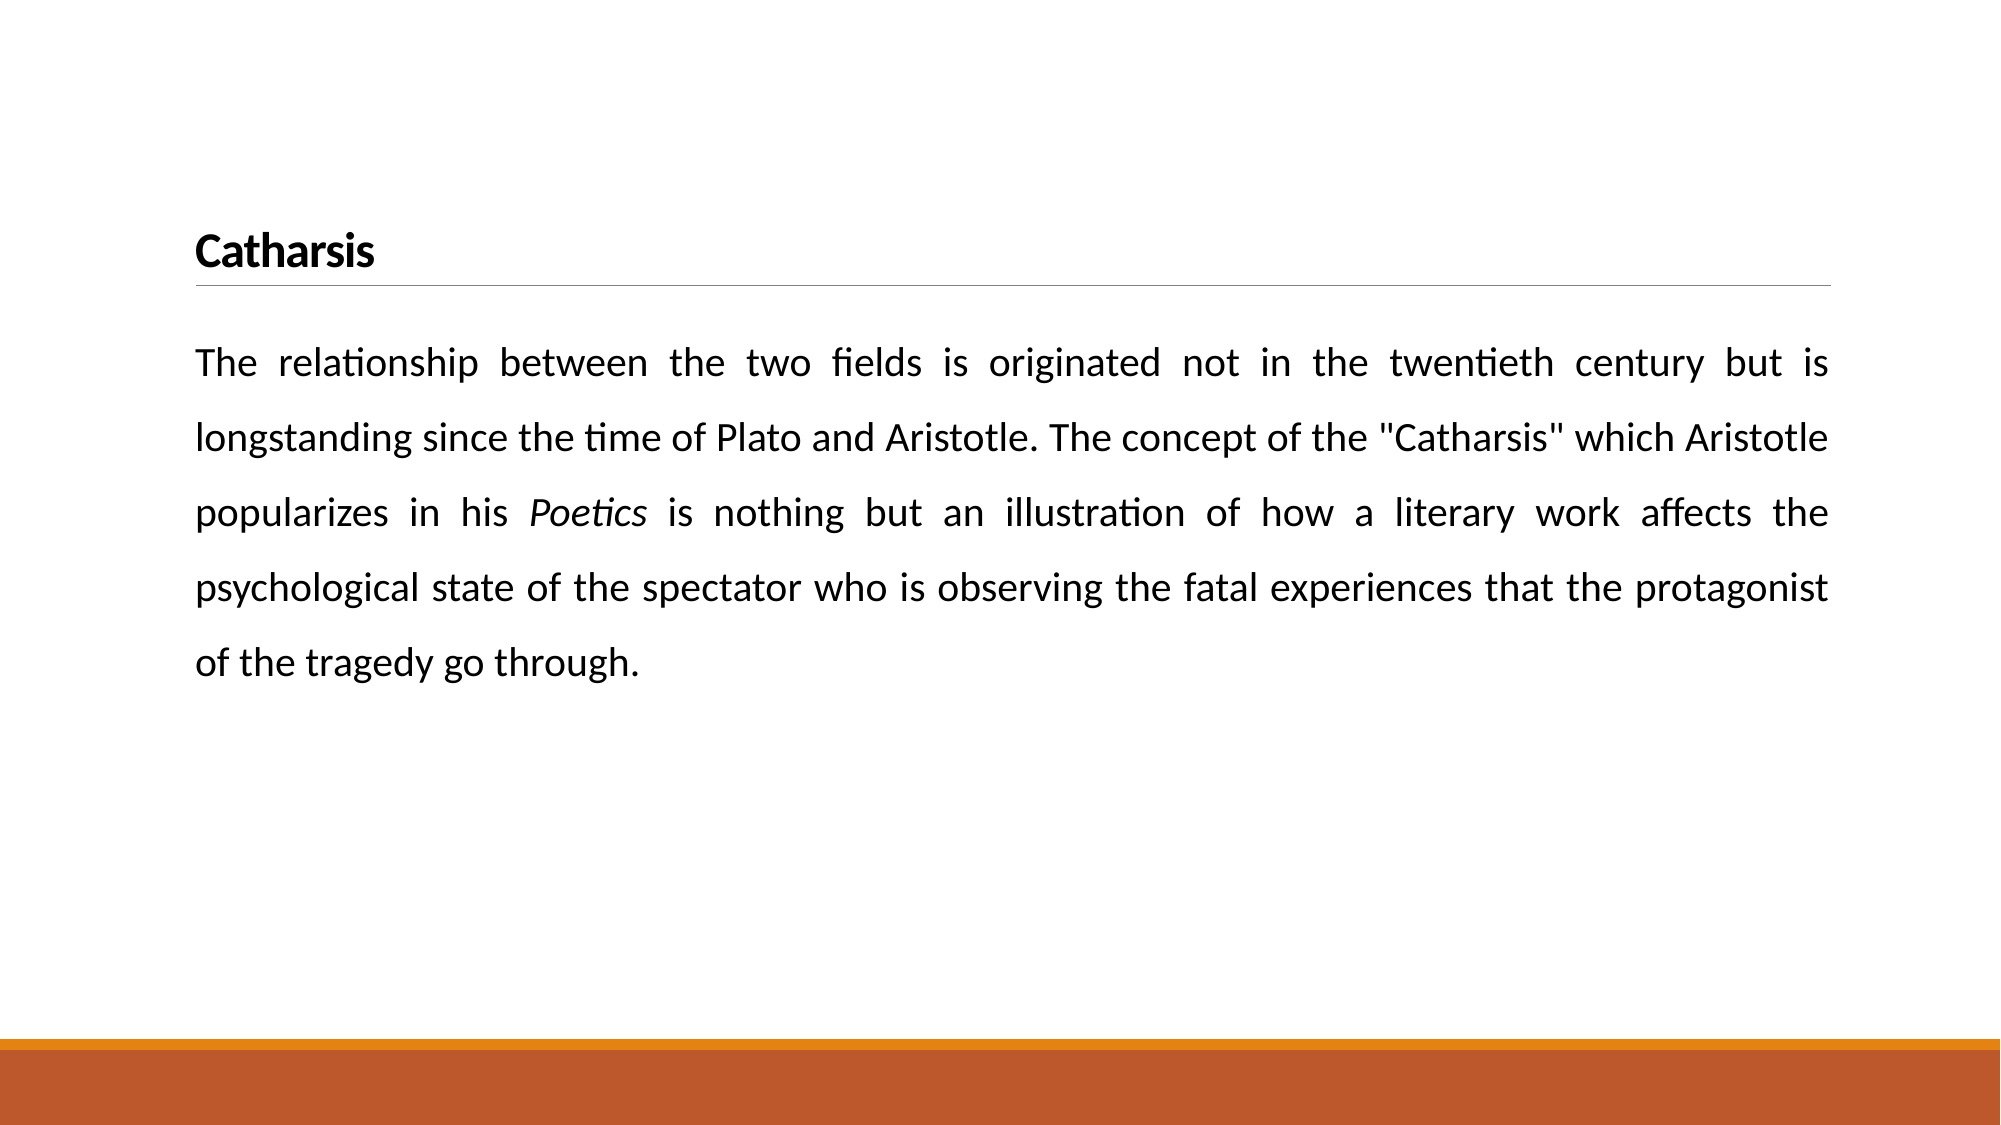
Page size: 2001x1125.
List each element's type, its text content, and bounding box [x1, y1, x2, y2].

title Catharsis [180, 47, 1830, 285]
list The relationship between the two fields is originated not in the twentieth century but is longstanding since the time of Plato and Aristotle. The concept of the "Catharsis" which Aristotle popularizes in his Poetics is nothing but an illustration of how a literary work affects the psychological state of the spectator who is observing the fatal experiences that the protagonist of the tragedy go through. [180, 302, 1830, 963]
